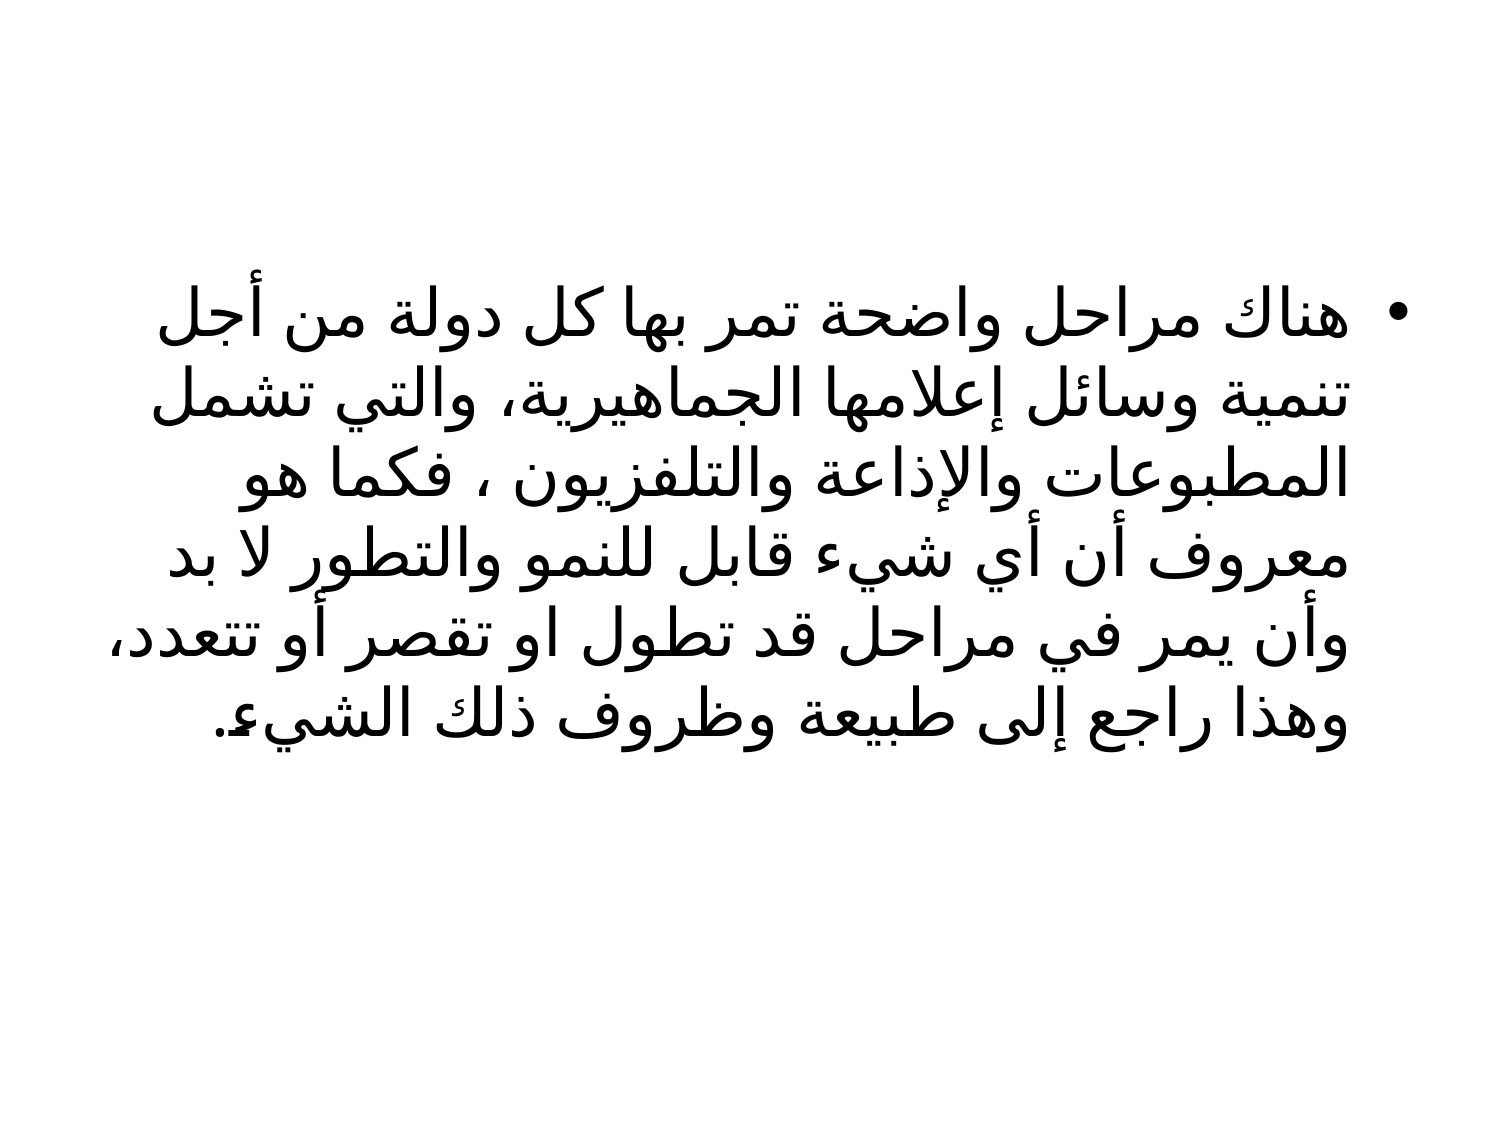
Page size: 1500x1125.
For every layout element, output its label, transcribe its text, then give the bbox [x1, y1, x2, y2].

list هناك مراحل واضحة تمر بها كل دولة من أجل تنمية وسائل إعلامها الجماهيرية، والتي تشمل المطبوعات والإذاعة والتلفزيون ، فكما هو معروف أن أي شيء قابل للنمو والتطور لا بد وأن يمر في مراحل قد تطول او تقصر أو تتعدد، وهذا راجع إلى طبيعة وظروف ذلك الشيء. [75, 262, 1425, 1005]
